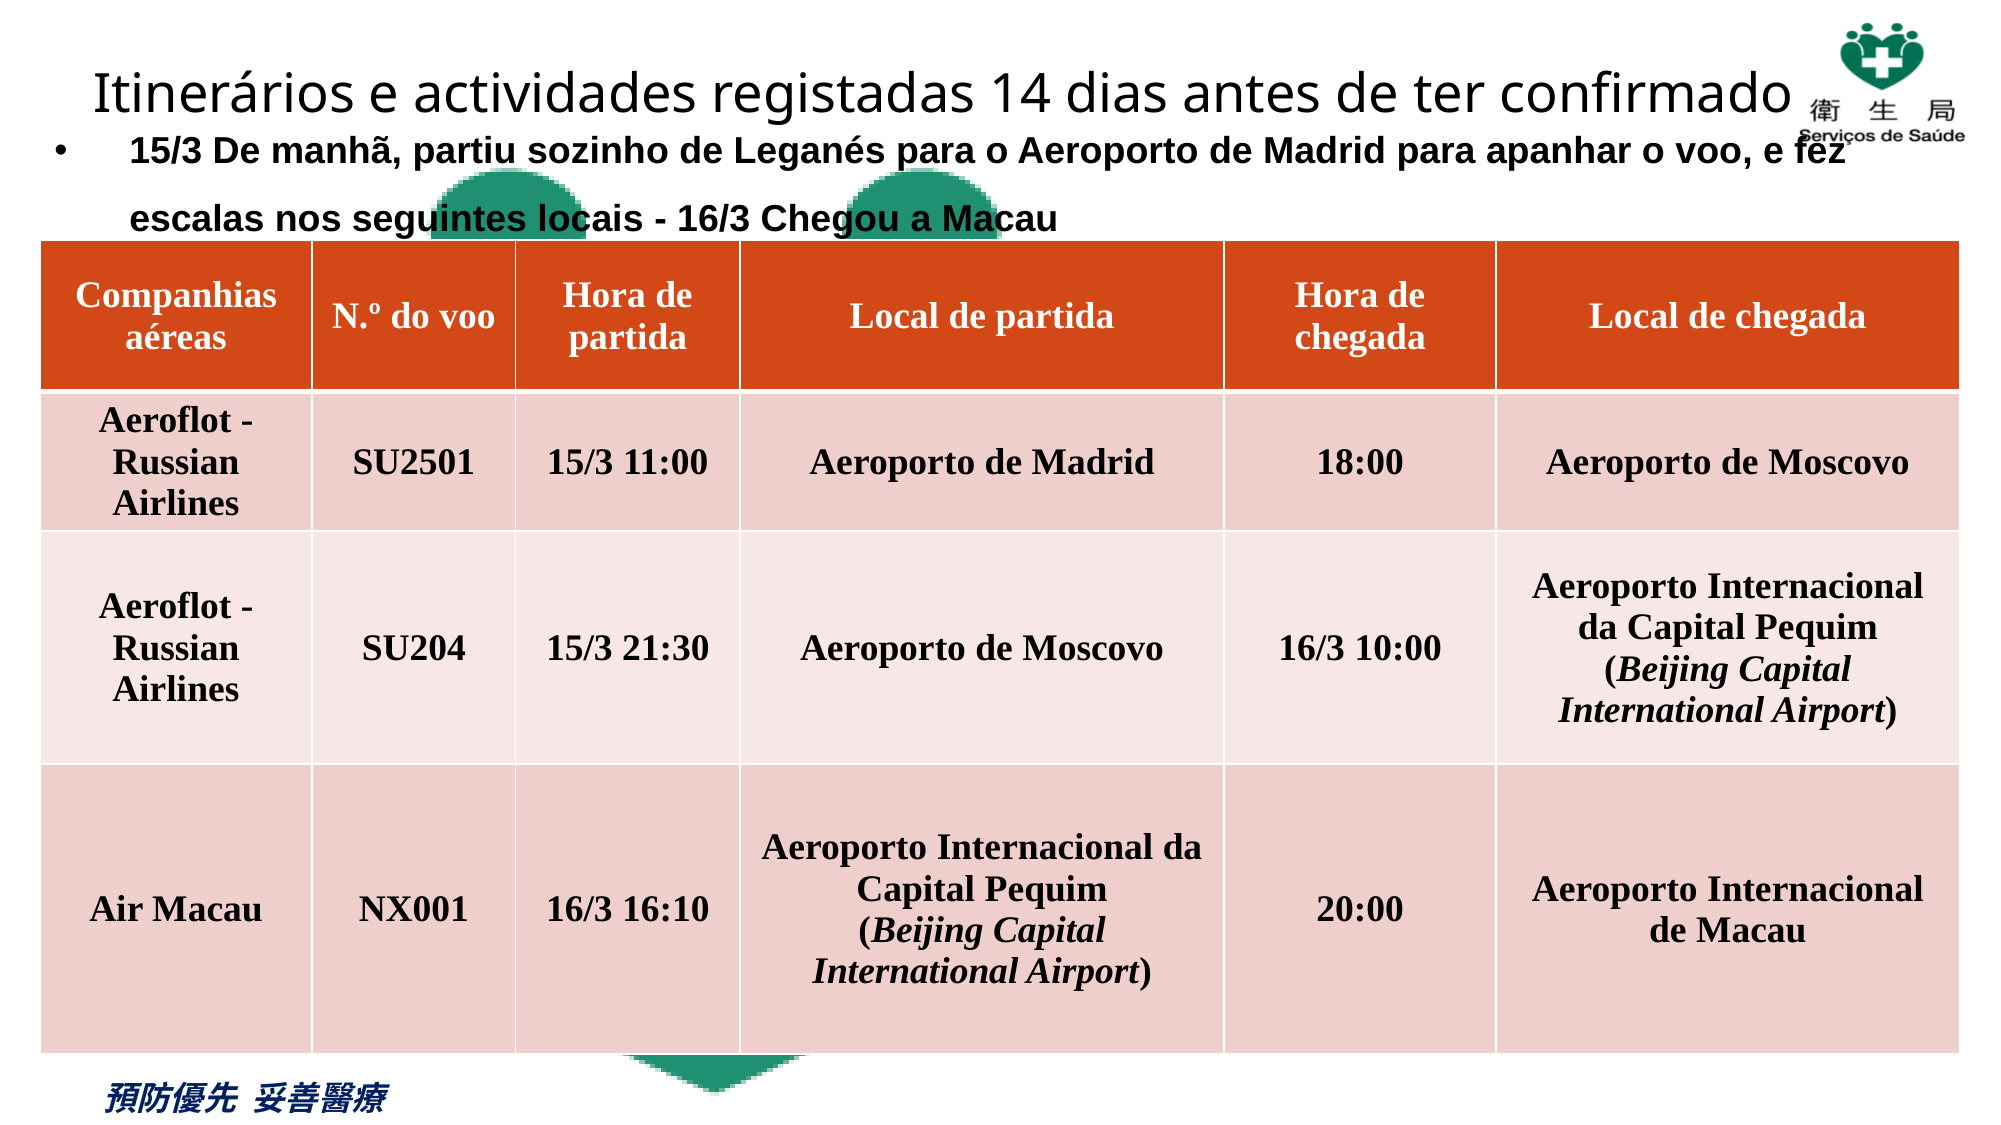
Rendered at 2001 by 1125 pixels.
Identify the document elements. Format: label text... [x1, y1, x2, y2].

table_cell 15/3 11:00 [516, 394, 739, 530]
text_box 15/3 De manhã, partiu sozinho de Leganés para o Aeroporto de Madrid para apanhar o voo, e fez escalas nos seguintes locais - 16/3 Chegou a Macau [39, 96, 1865, 247]
text_box Itinerários e actividades registadas 14 dias antes de ter confirmado [78, 23, 1865, 166]
table_cell Aeroflot - Russian Airlines [41, 394, 311, 530]
table_cell Aeroflot - Russian Airlines [41, 532, 311, 763]
table_cell 15/3 21:30 [516, 532, 739, 763]
table_cell SU2501 [313, 394, 515, 530]
table_cell Aeroporto Internacional de Macau [1497, 765, 1959, 1053]
table_cell Aeroporto de Madrid [741, 394, 1223, 530]
table_cell Air Macau [41, 765, 311, 1053]
table_header Hora de chegada [1225, 247, 1495, 389]
table_cell Aeroporto de Moscovo [741, 532, 1223, 763]
table_header N.º do voo [313, 247, 515, 389]
table_cell SU204 [313, 532, 515, 763]
table_header Local de partida [741, 247, 1223, 389]
table_cell Aeroporto Internacional da Capital Pequim (Beijing Capital International Airport) [741, 765, 1223, 1053]
table_header Hora de partida [516, 247, 739, 389]
table_cell Aeroporto de Moscovo [1497, 394, 1959, 530]
table_cell Aeroporto Internacional da Capital Pequim (Beijing Capital International Airport) [1497, 532, 1959, 763]
table_header Companhias aéreas [41, 247, 311, 389]
table_header Local de chegada [1497, 241, 1959, 389]
table_cell 16/3 16:10 [516, 765, 739, 1053]
table_cell 18:00 [1225, 394, 1495, 530]
table_cell 20:00 [1225, 765, 1495, 1053]
table_cell 16/3 10:00 [1225, 532, 1495, 763]
table_cell NX001 [313, 765, 515, 1053]
